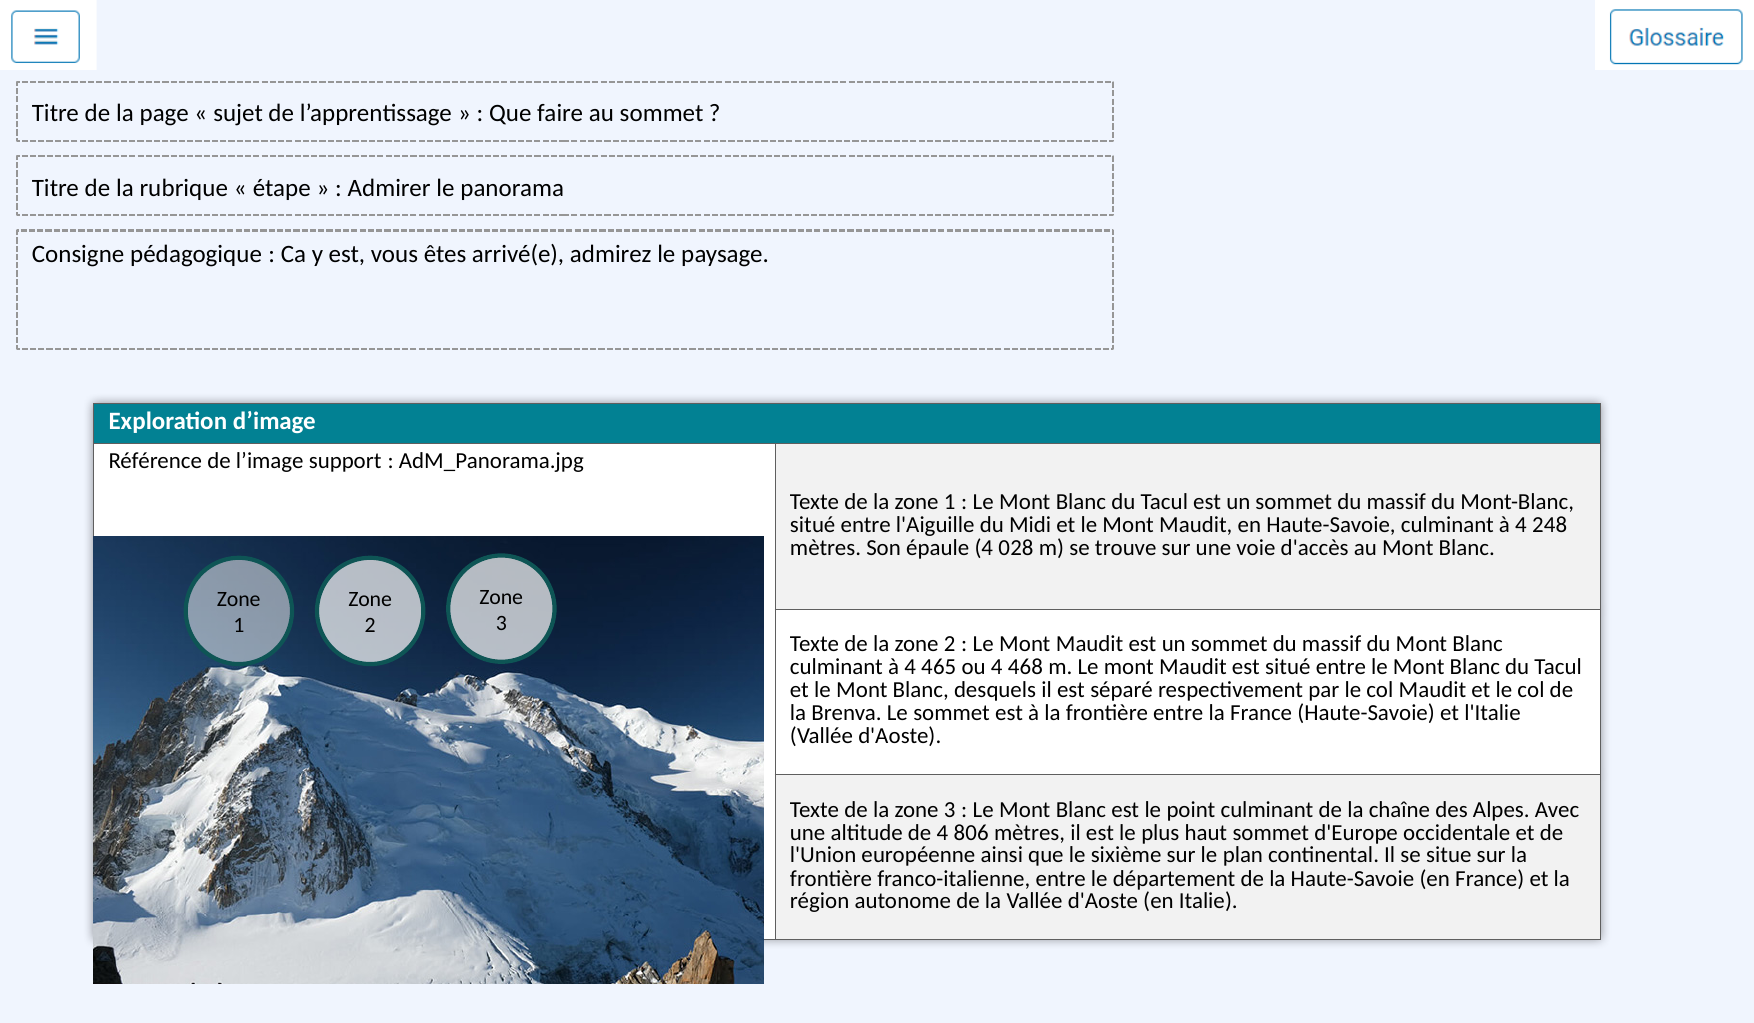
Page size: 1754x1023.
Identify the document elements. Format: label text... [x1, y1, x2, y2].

table_cell Texte de la zone 2 : Le Mont Maudit est un sommet du massif du Mont Blanc culminant à 4 465 ou 4 468 m. Le mont Maudit est situé entre le Mont Blanc du Tacul et le Mont Blanc, desquels il est séparé respectivement par le col Maudit et le col de la Brenva. Le sommet est à la frontière entre la France (Haute-Savoie) et l'Italie (Vallée d'Aoste). [776, 610, 1600, 774]
picture [93, 536, 764, 984]
table_cell Texte de la zone 1 : Le Mont Blanc du Tacul est un sommet du massif du Mont-Blanc, situé entre l'Aiguille du Midi et le Mont Maudit, en Haute-Savoie, culminant à 4 248 mètres. Son épaule (4 028 m) se trouve sur une voie d'accès au Mont Blanc. [776, 444, 1600, 609]
picture [0, 0, 97, 70]
text_box Titre de la rubrique « étape » : Admirer le panorama [17, 156, 1114, 216]
table_cell Texte de la zone 3 : Le Mont Blanc est le point culminant de la chaîne des Alpes. Avec une altitude de 4 806 mètres, il est le plus haut sommet d'Europe occidentale et de l'Union européenne ainsi que le sixième sur le plan continental. Il se situe sur la frontière franco-italienne, entre le département de la Haute-Savoie (en France) et la région autonome de la Vallée d'Aoste (en Italie). [776, 775, 1600, 939]
table_cell Référence de l’image support : AdM_Panorama.jpg [94, 444, 775, 939]
picture [1595, 0, 1754, 70]
text_box Titre de la page « sujet de l’apprentissage » : Que faire au sommet ? [17, 82, 1114, 142]
table_header Exploration d’image [94, 404, 1600, 443]
text_box Consigne pédagogique : Ca y est, vous êtes arrivé(e), admirez le paysage. [17, 230, 1114, 349]
